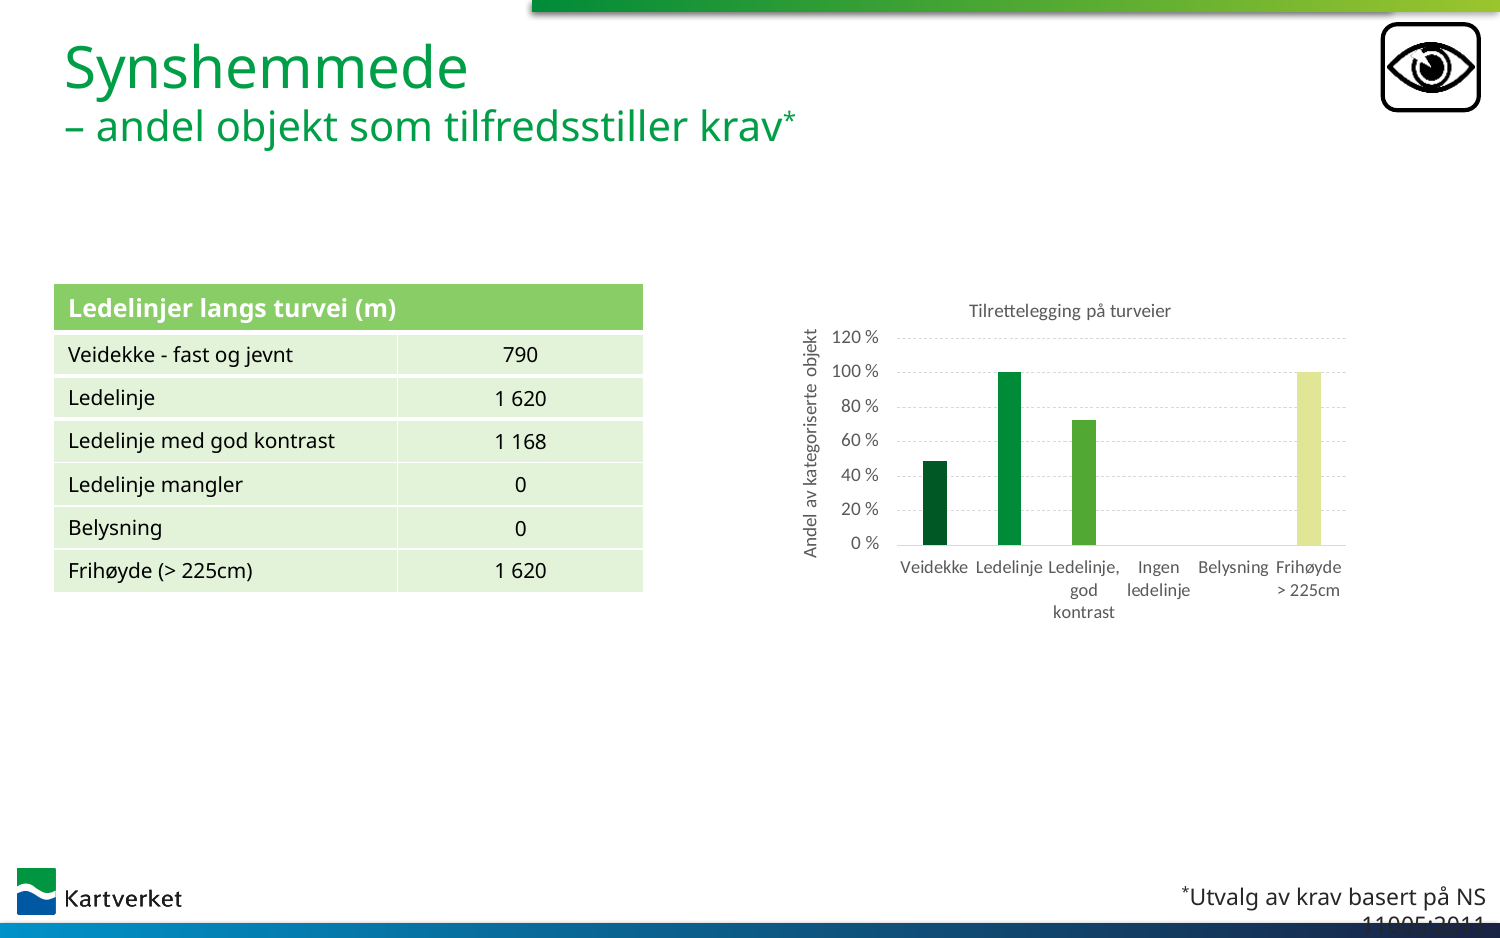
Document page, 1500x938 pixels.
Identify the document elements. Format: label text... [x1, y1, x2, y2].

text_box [1382, 24, 1480, 111]
table_cell Ledelinje med god kontrast [54, 421, 397, 462]
table_cell Veidekke - fast og jevnt [54, 335, 397, 374]
table_cell Belysning [54, 507, 397, 548]
table_cell Ledelinje [54, 378, 397, 417]
table_cell 790 [398, 335, 643, 374]
table_header Ledelinjer langs turvei (m) [54, 284, 643, 330]
text_box *Utvalg av krav basert på NS 11005:2011 [1068, 873, 1500, 938]
table_cell Ledelinje mangler [54, 463, 397, 505]
table_cell 1 620 [398, 550, 643, 592]
text_box Synshemmede – andel objekt som tilfredsstiller krav* [49, 24, 1431, 158]
table_cell 1 168 [398, 421, 643, 462]
table_cell 0 [398, 463, 643, 505]
table_cell 0 [398, 507, 643, 548]
table_cell Frihøyde (> 225cm) [54, 550, 397, 592]
table_cell 1 620 [398, 378, 643, 417]
picture [791, 291, 1349, 630]
